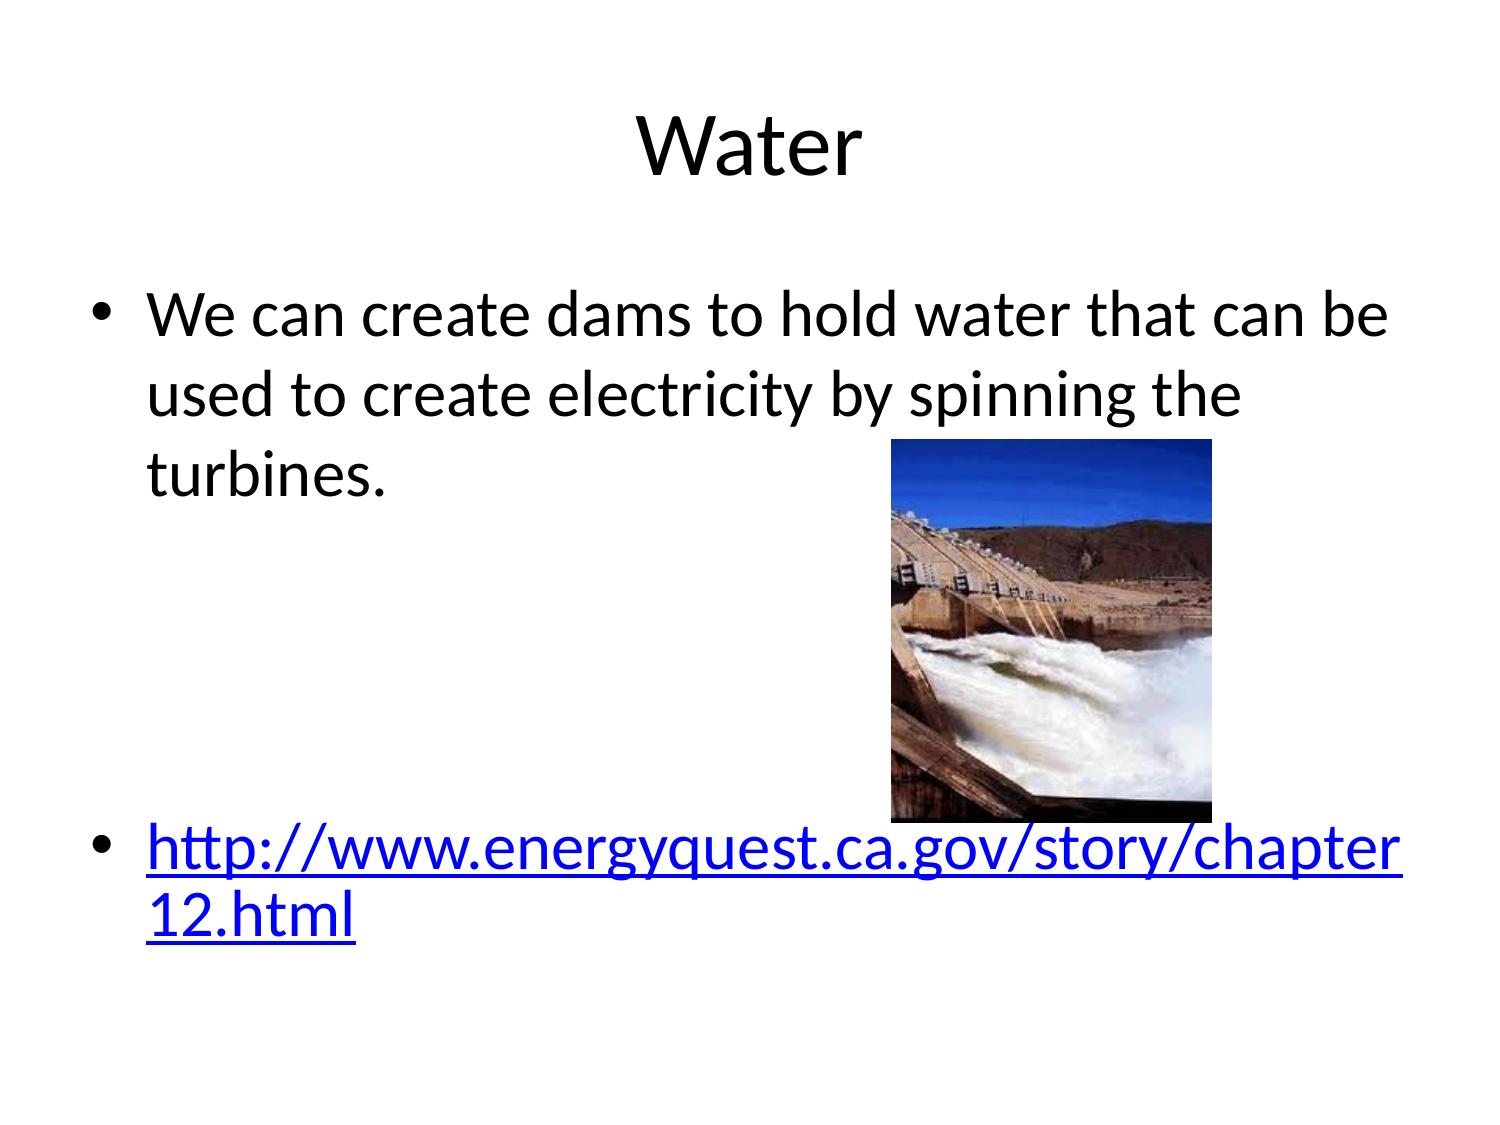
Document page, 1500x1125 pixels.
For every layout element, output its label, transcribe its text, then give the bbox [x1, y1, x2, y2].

picture [891, 439, 1212, 823]
list We can create dams to hold water that can be used to create electricity by spinning the turbines. http://www.energyquest.ca.gov/story/chapter12.html [75, 262, 1425, 1005]
title Water [75, 45, 1425, 233]
